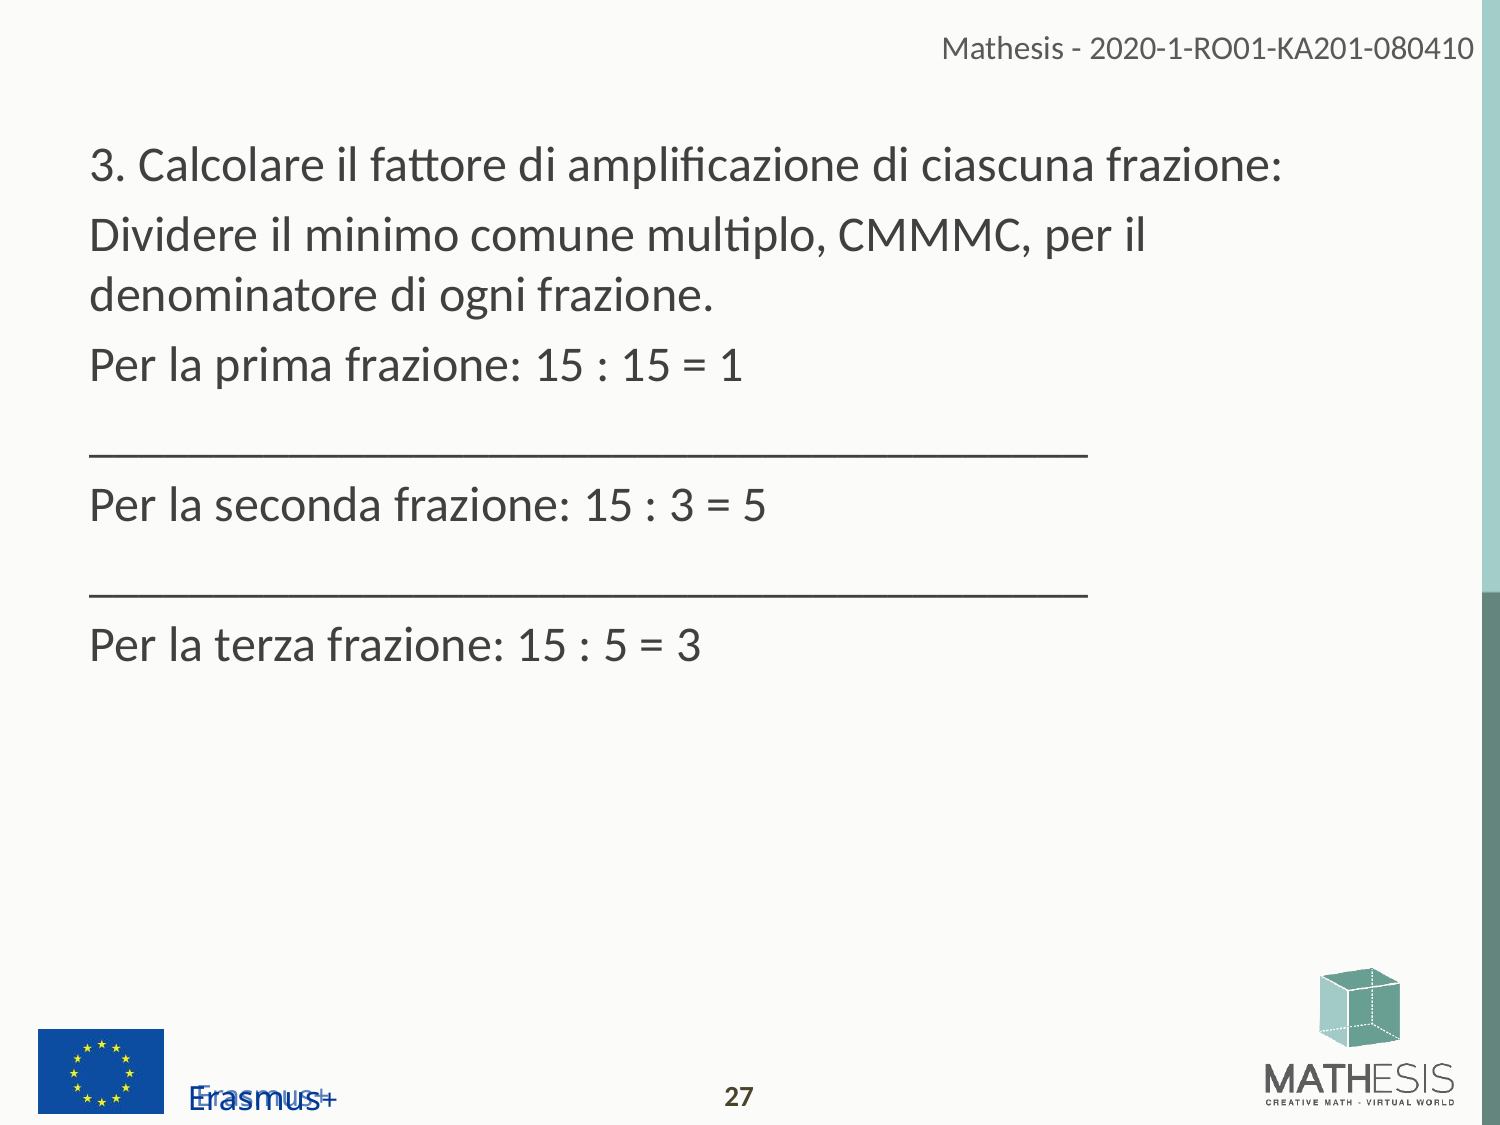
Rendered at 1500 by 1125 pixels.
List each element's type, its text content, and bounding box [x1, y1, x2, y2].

picture [38, 1029, 164, 1114]
list 3. Calcolare il fattore di amplificazione di ciascuna frazione: Dividere il minimo comune multiplo, CMMMC, per il denominatore di ogni frazione. Per la prima frazione: 15 : 15 = 1 ________________________________________ Per la seconda frazione: 15 : 3 = 5 ________________________________________ Per la terza frazione: 15 : 5 = 3 [75, 124, 1425, 867]
